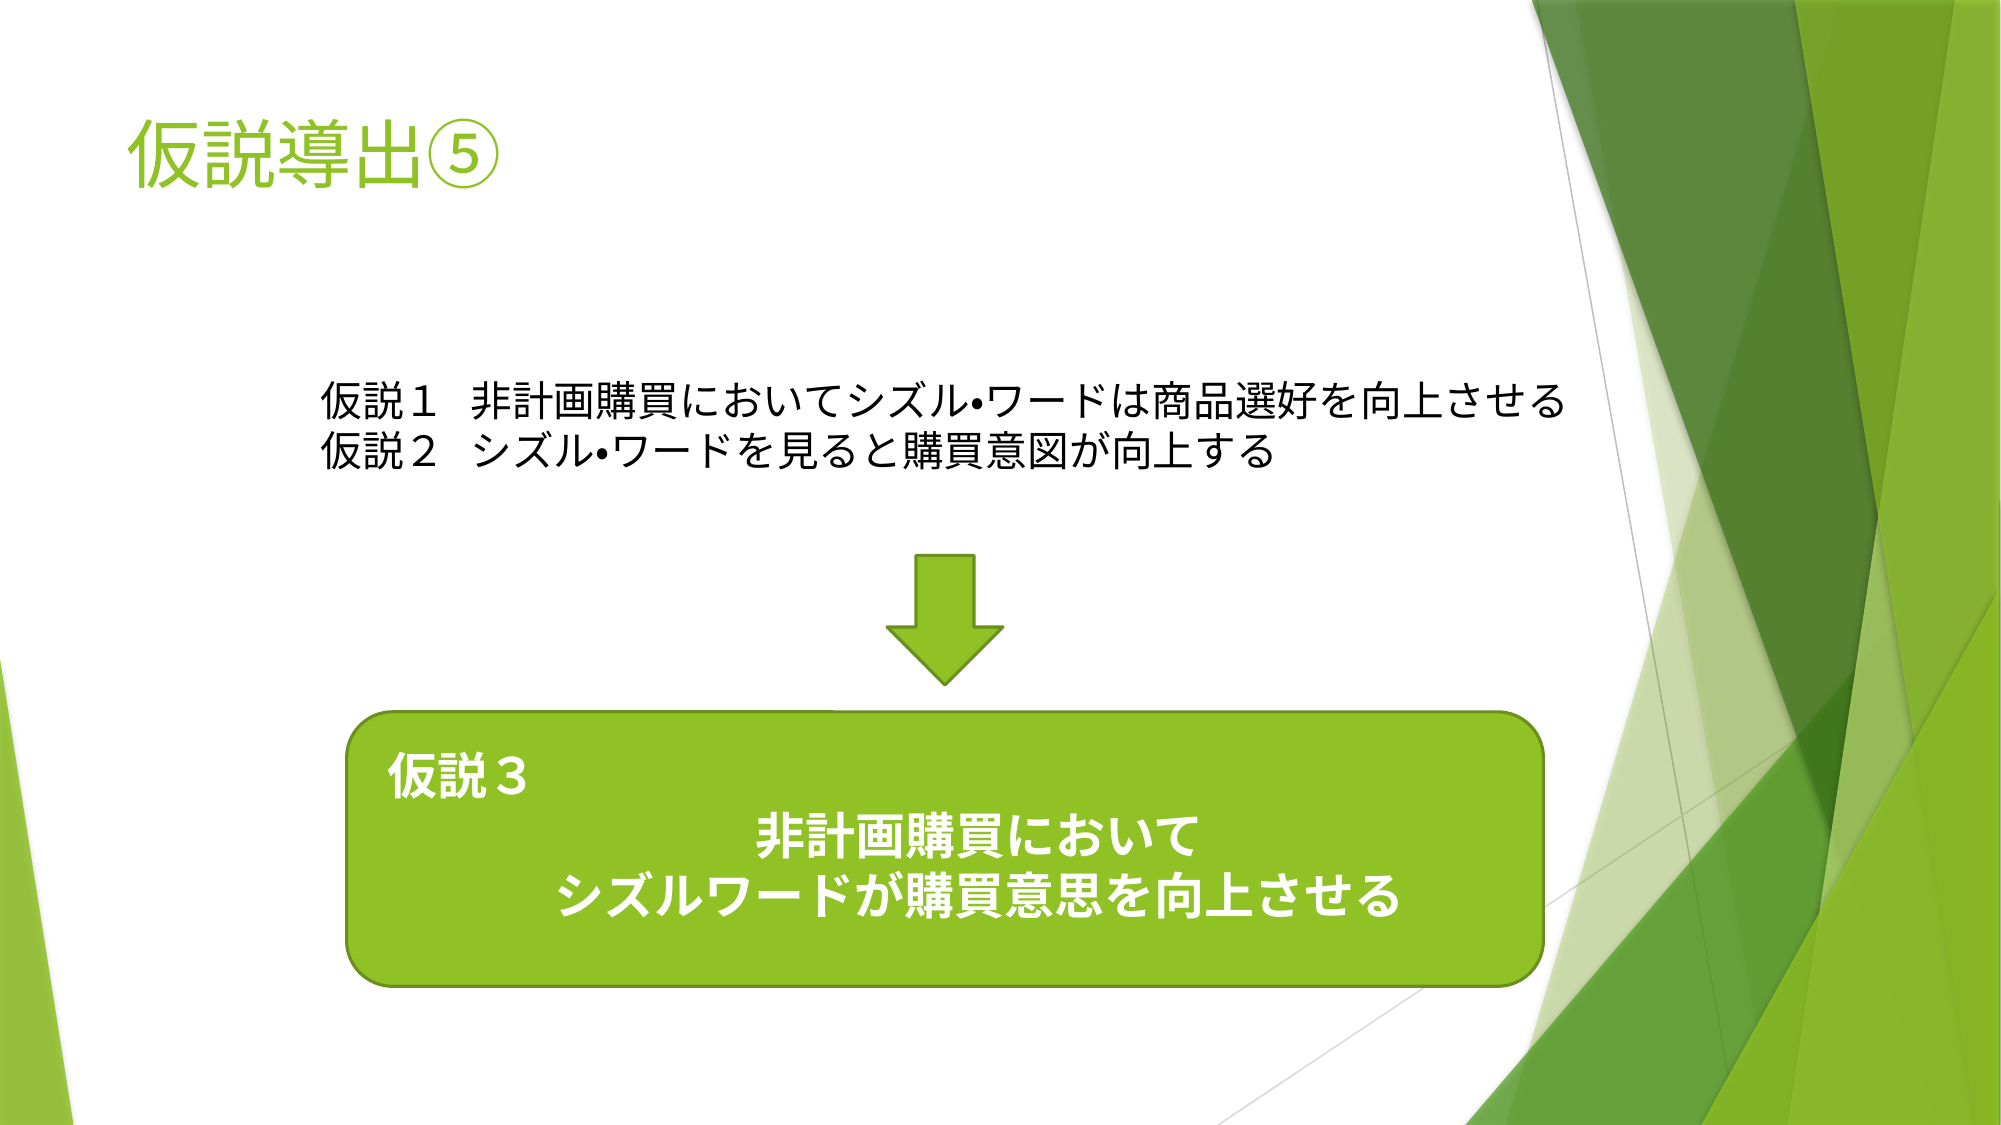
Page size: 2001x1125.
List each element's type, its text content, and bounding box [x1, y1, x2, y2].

text_box [885, 553, 1005, 687]
text_box 仮説１ 非計画購買においてシズル・ワードは商品選好を向上させる 仮説２ シズル・ワードを見ると購買意図が向上する [305, 367, 1585, 483]
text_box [346, 711, 1587, 987]
title 仮説導出⑤ [111, 99, 1522, 317]
